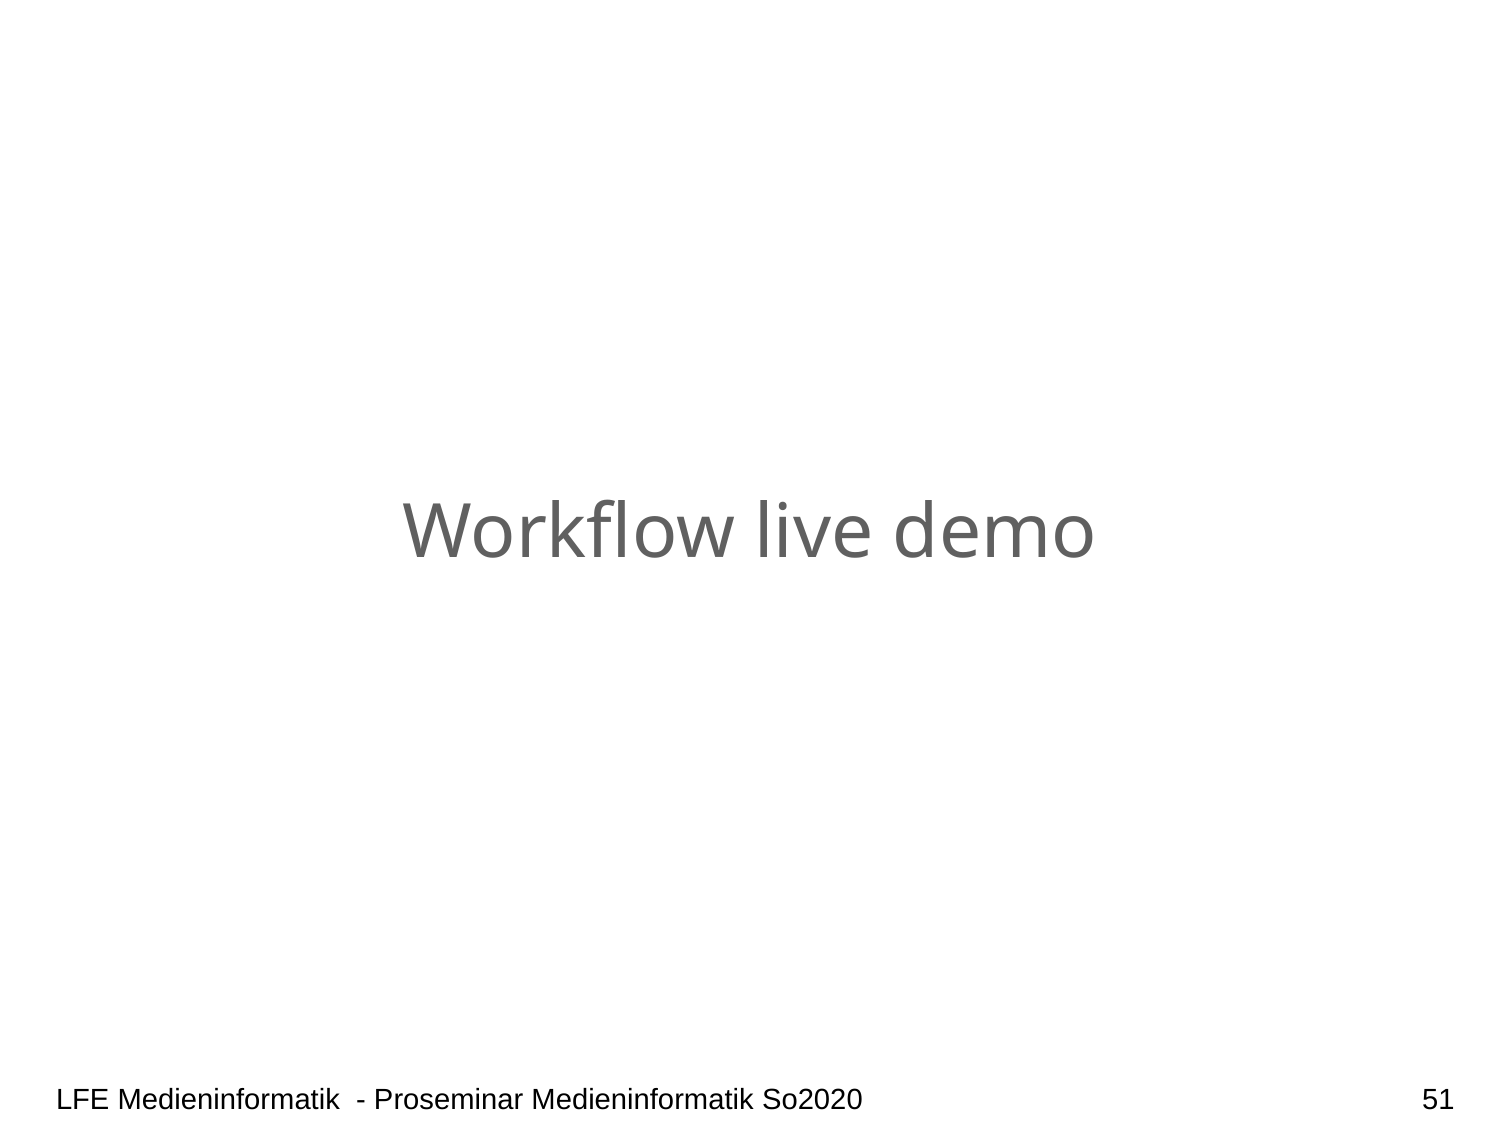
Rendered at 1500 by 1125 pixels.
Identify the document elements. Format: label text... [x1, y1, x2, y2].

slide_number 51 [1412, 1072, 1463, 1121]
title Workflow live demo [75, 434, 1425, 622]
